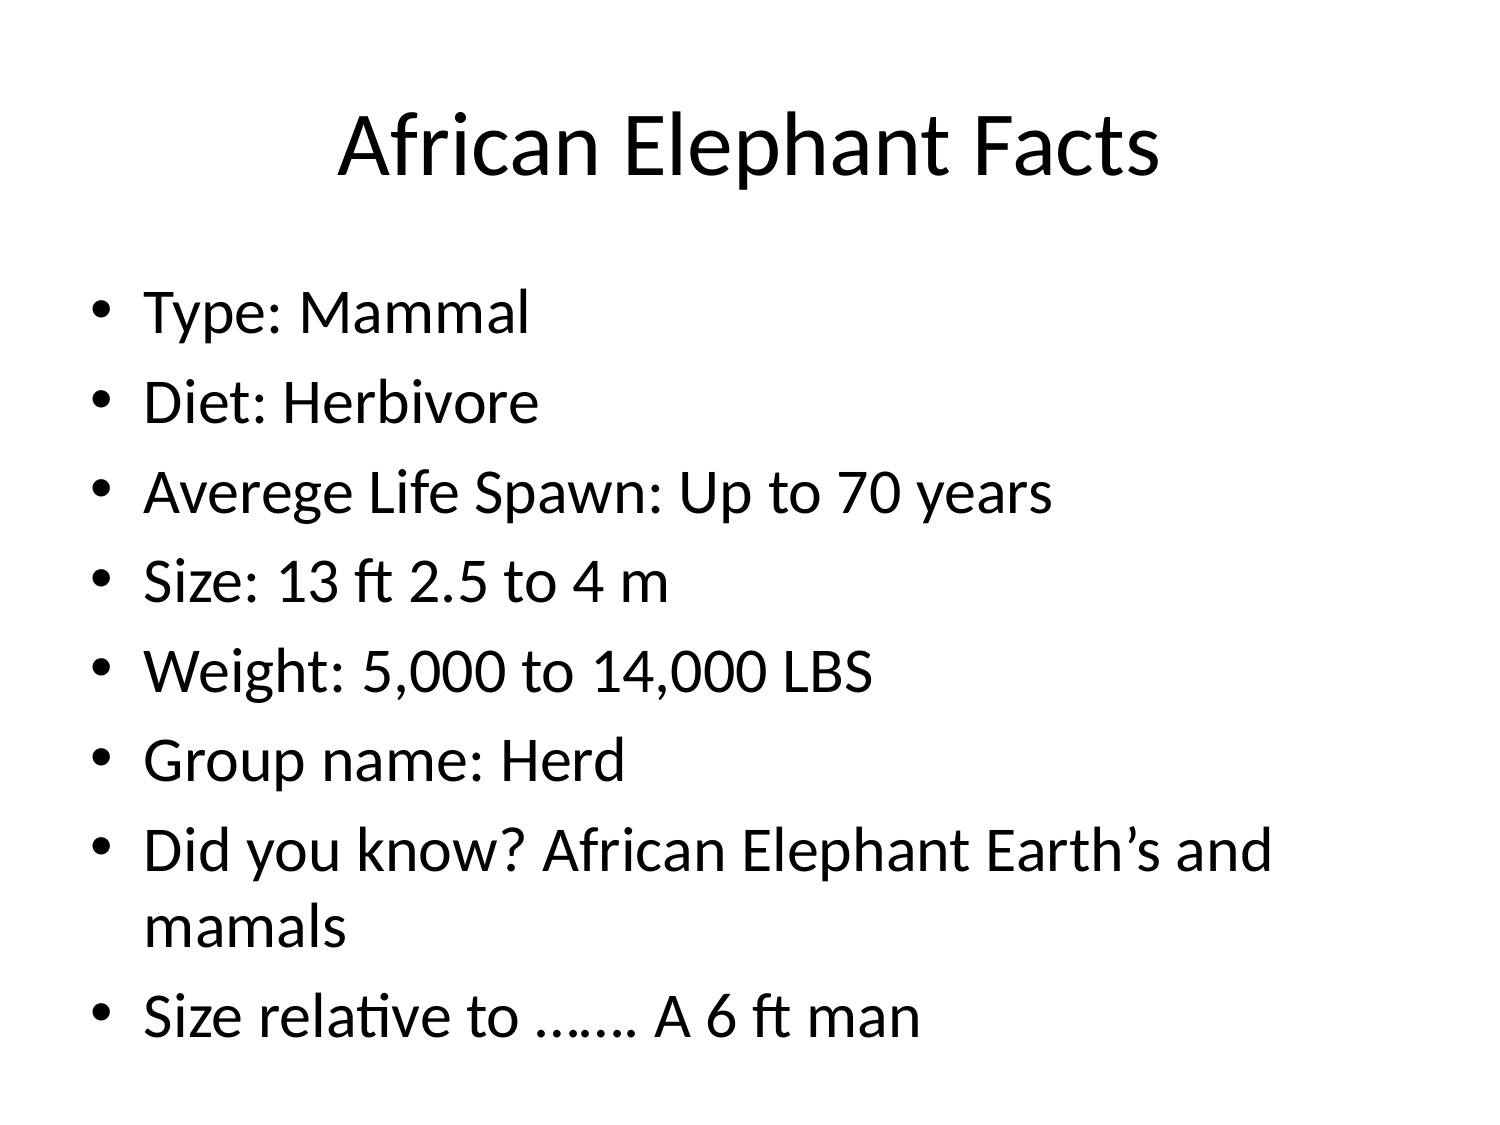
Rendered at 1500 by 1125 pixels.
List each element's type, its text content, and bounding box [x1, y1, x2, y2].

list Type: Mammal Diet: Herbivore Averege Life Spawn: Up to 70 years Size: 13 ft 2.5 to 4 m Weight: 5,000 to 14,000 LBS Group name: Herd Did you know? African Elephant Earth’s and mamals Size relative to ……. A 6 ft man [75, 262, 1425, 1063]
title African Elephant Facts [75, 45, 1425, 233]
